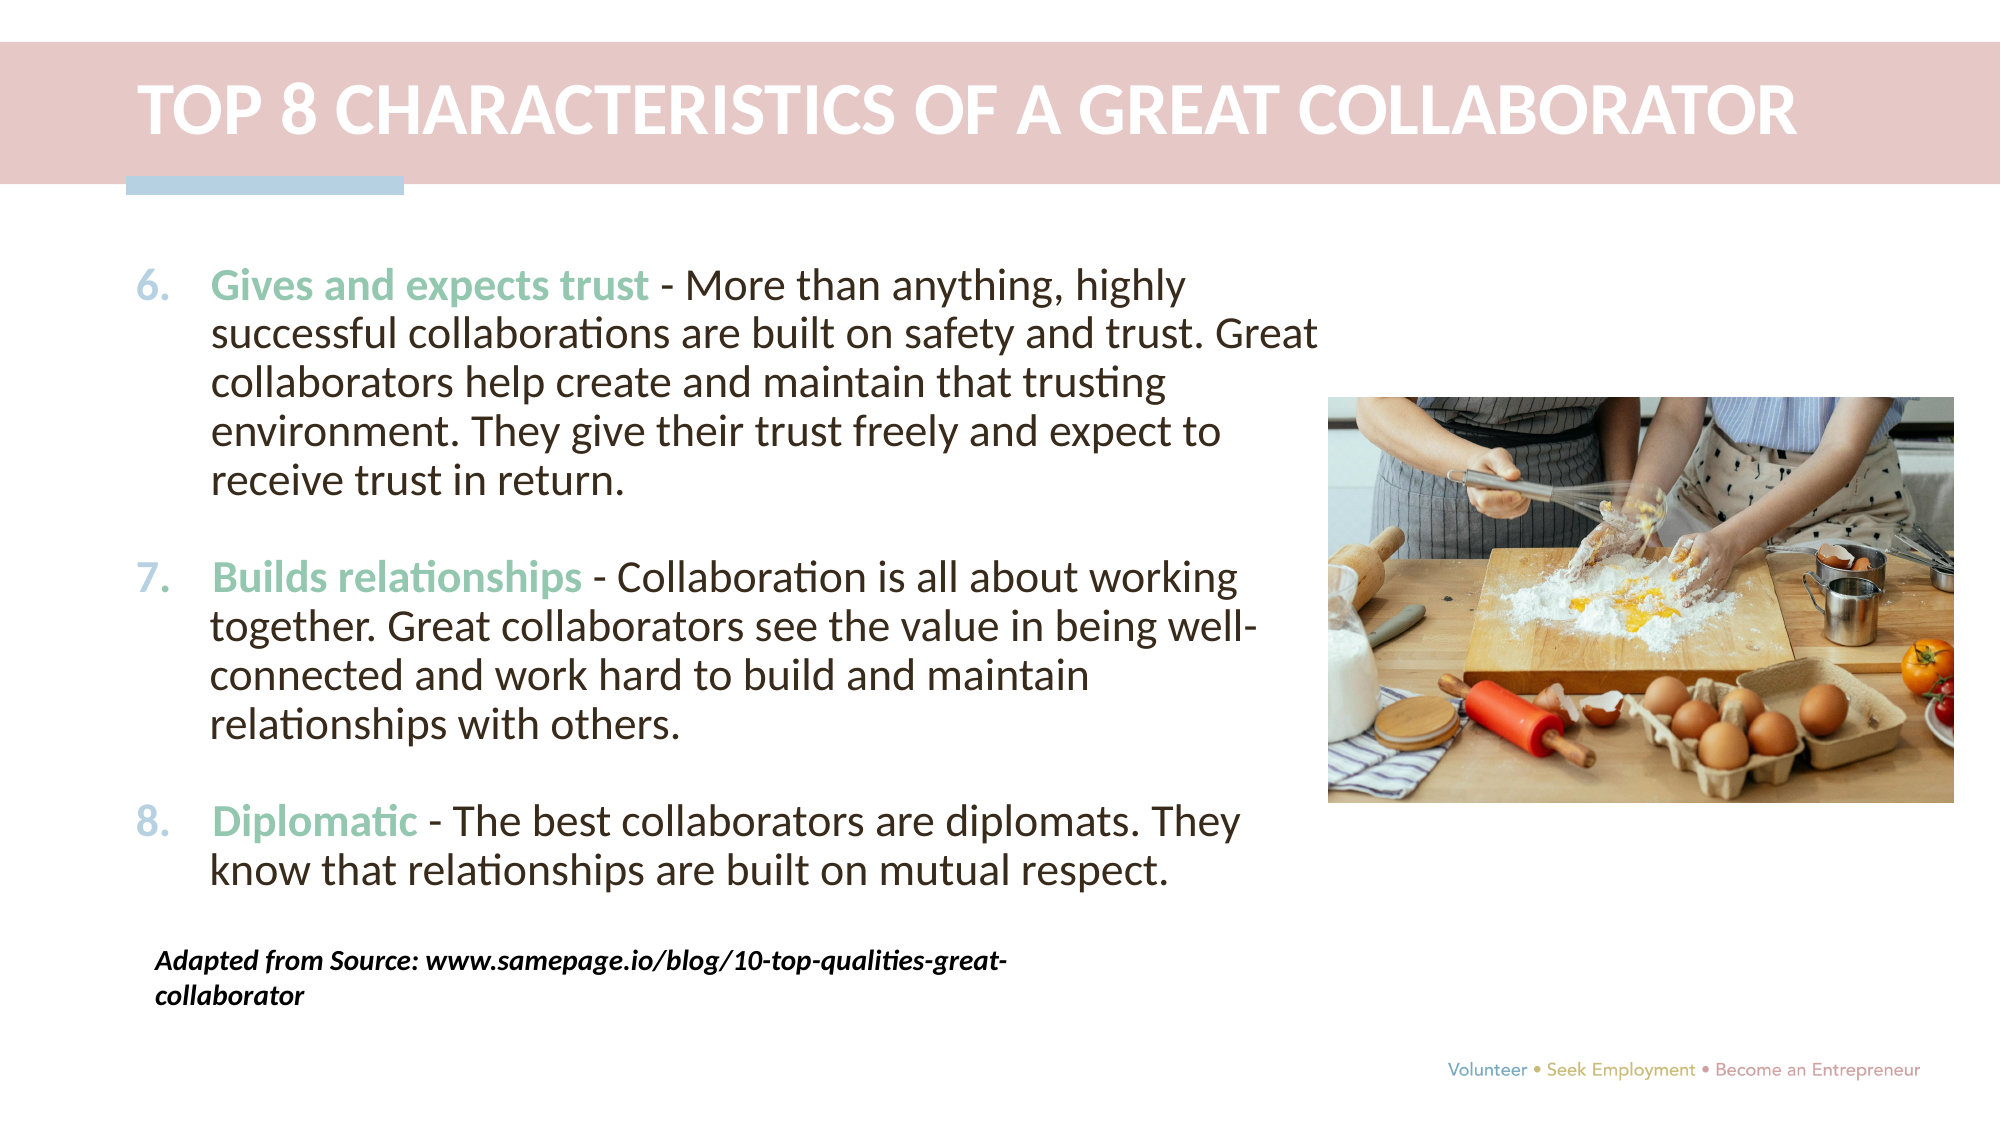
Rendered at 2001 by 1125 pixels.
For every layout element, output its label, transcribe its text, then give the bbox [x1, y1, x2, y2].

list Gives and expects trust - More than anything, highly successful collaborations are built on safety and trust. Great collaborators help create and maintain that trusting environment. They give their trust freely and expect to receive trust in return. 7. Builds relationships - Collaboration is all about working together. Great collaborators see the value in being well-connected and work hard to build and maintain relationships with others.​ 8. Diplomatic - The best collaborators are diplomats. They know that relationships are built on mutual respect. [121, 253, 1353, 1020]
list TOP 8 CHARACTERISTICS OF A GREAT COLLABORATOR [123, 51, 1913, 170]
picture [1418, 1046, 1971, 1103]
picture [1328, 397, 1954, 804]
text_box Adapted from Source: www.samepage.io/blog/10-top-qualities-great-collaborator ​ [140, 933, 1081, 1019]
